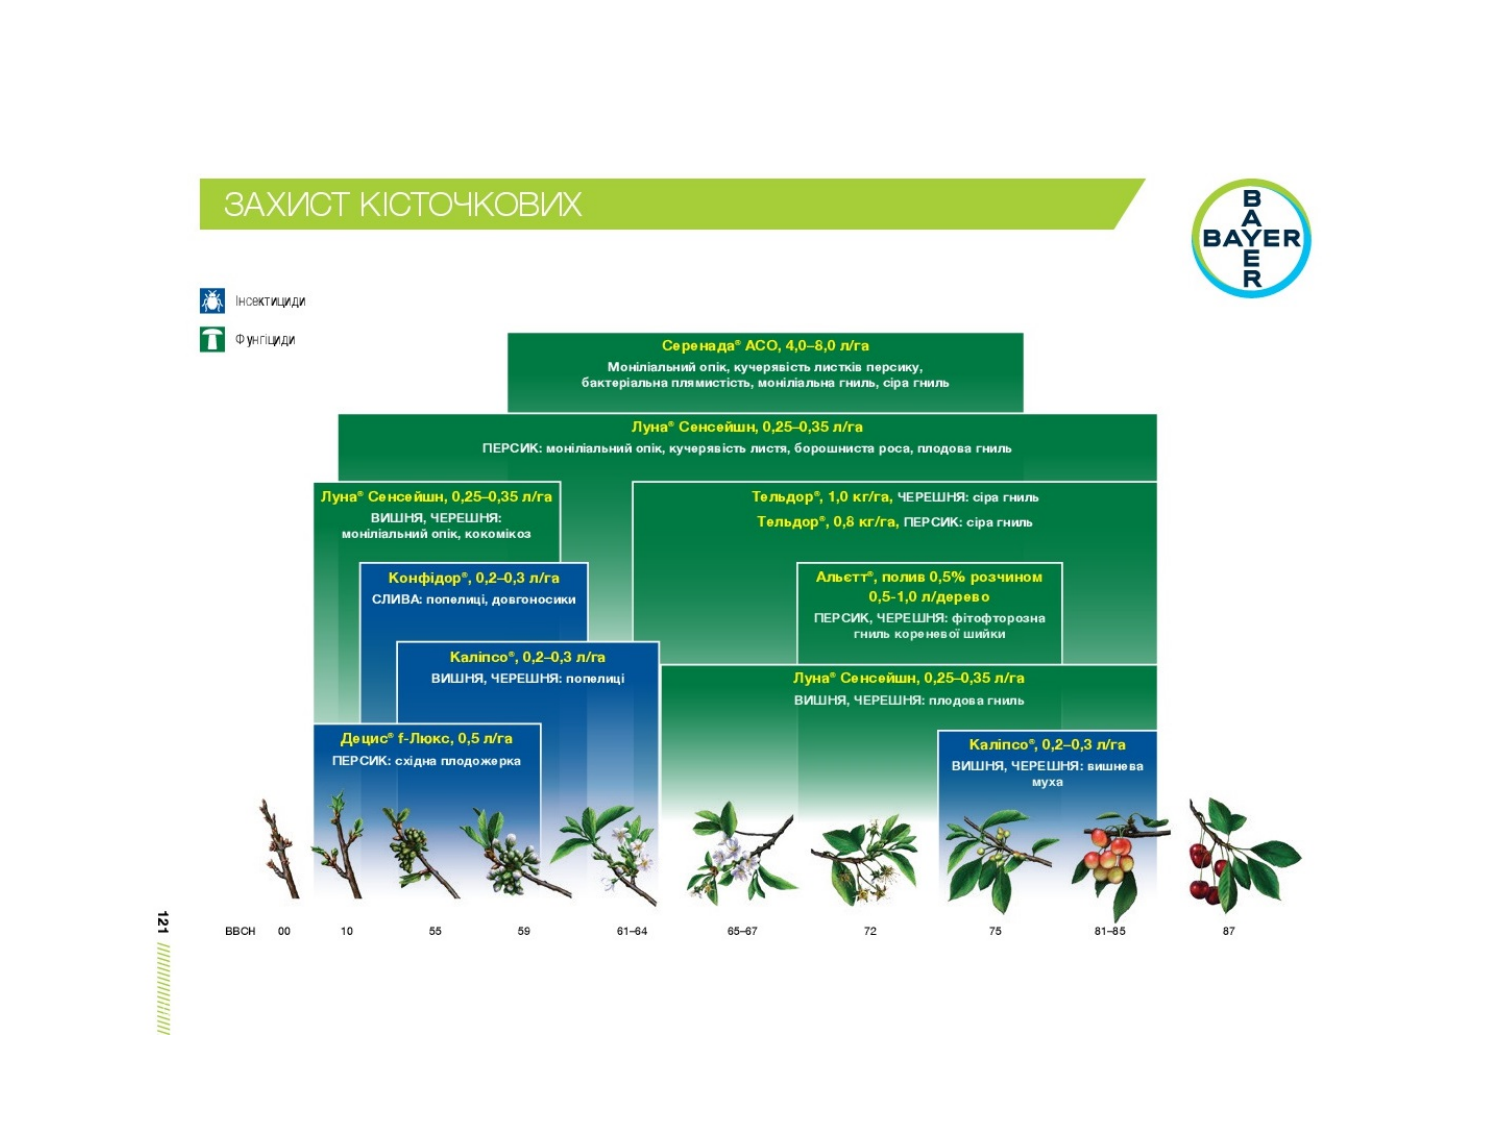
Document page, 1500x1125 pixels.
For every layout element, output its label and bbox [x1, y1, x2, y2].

picture [129, 89, 1371, 1036]
